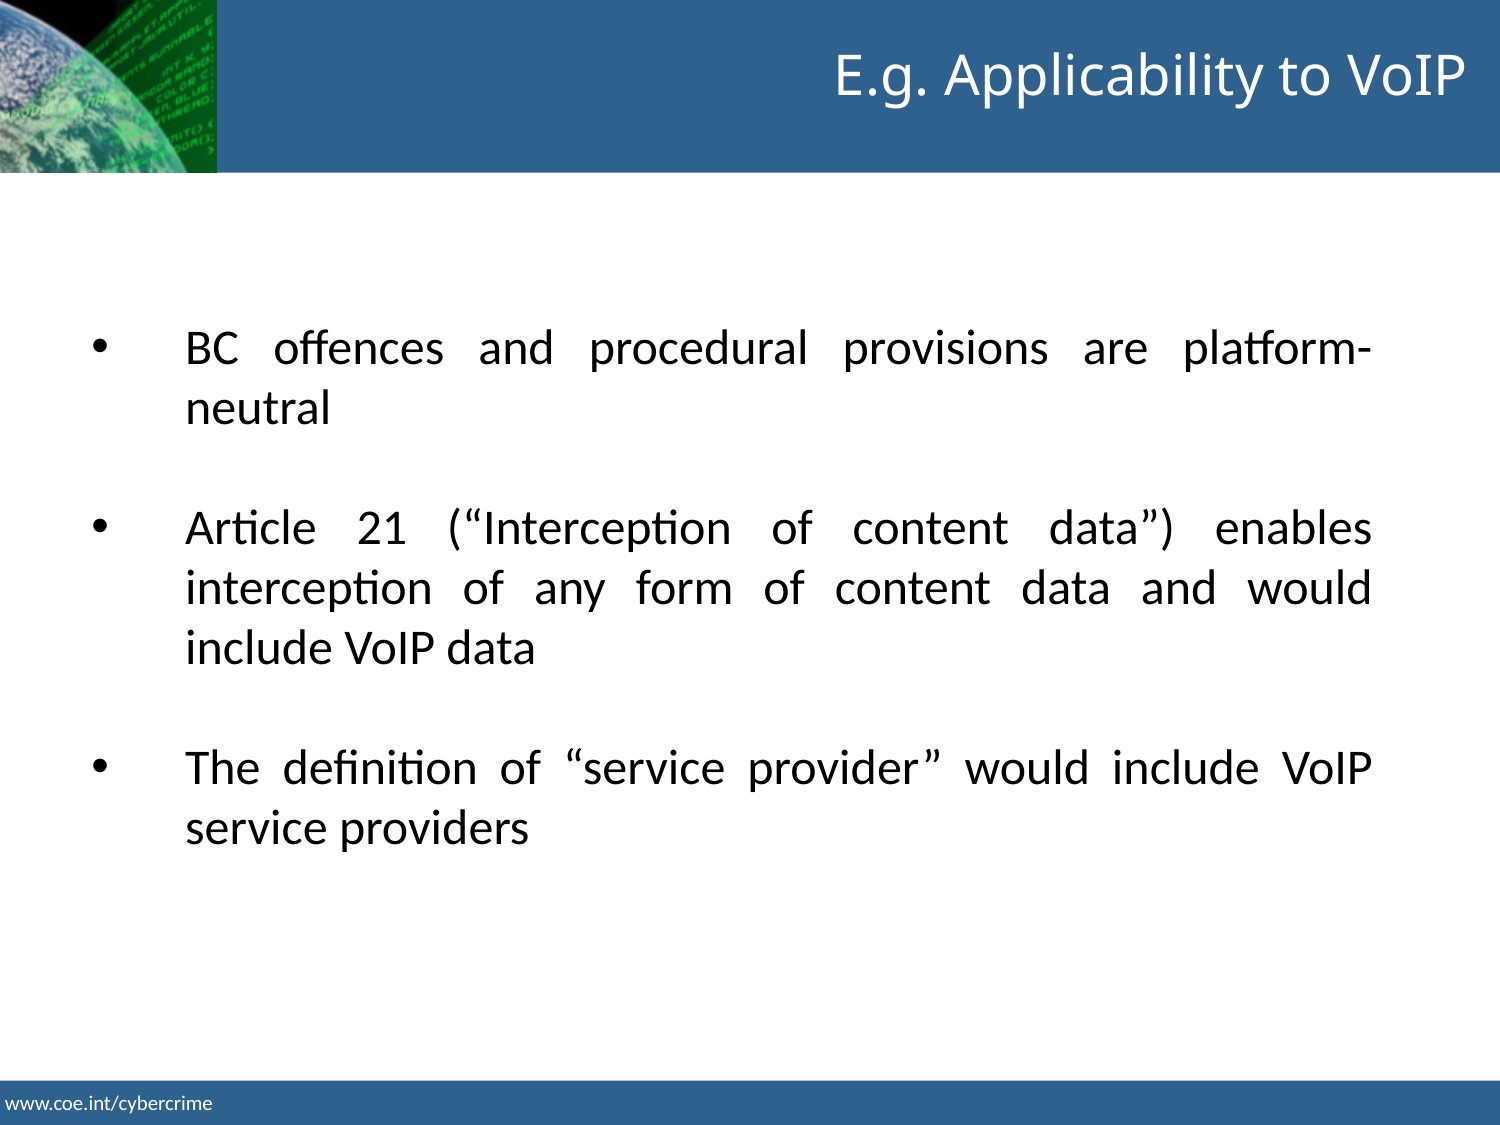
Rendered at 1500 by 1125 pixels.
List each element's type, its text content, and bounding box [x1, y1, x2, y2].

text_box BC offences and procedural provisions are platform-neutral Article 21 (“Interception of content data”) enables interception of any form of content data and would include VoIP data The definition of “service provider” would include VoIP service providers [76, 307, 1388, 863]
picture [0, 0, 217, 173]
text_box E.g. Applicability to VoIP [230, 31, 1483, 114]
